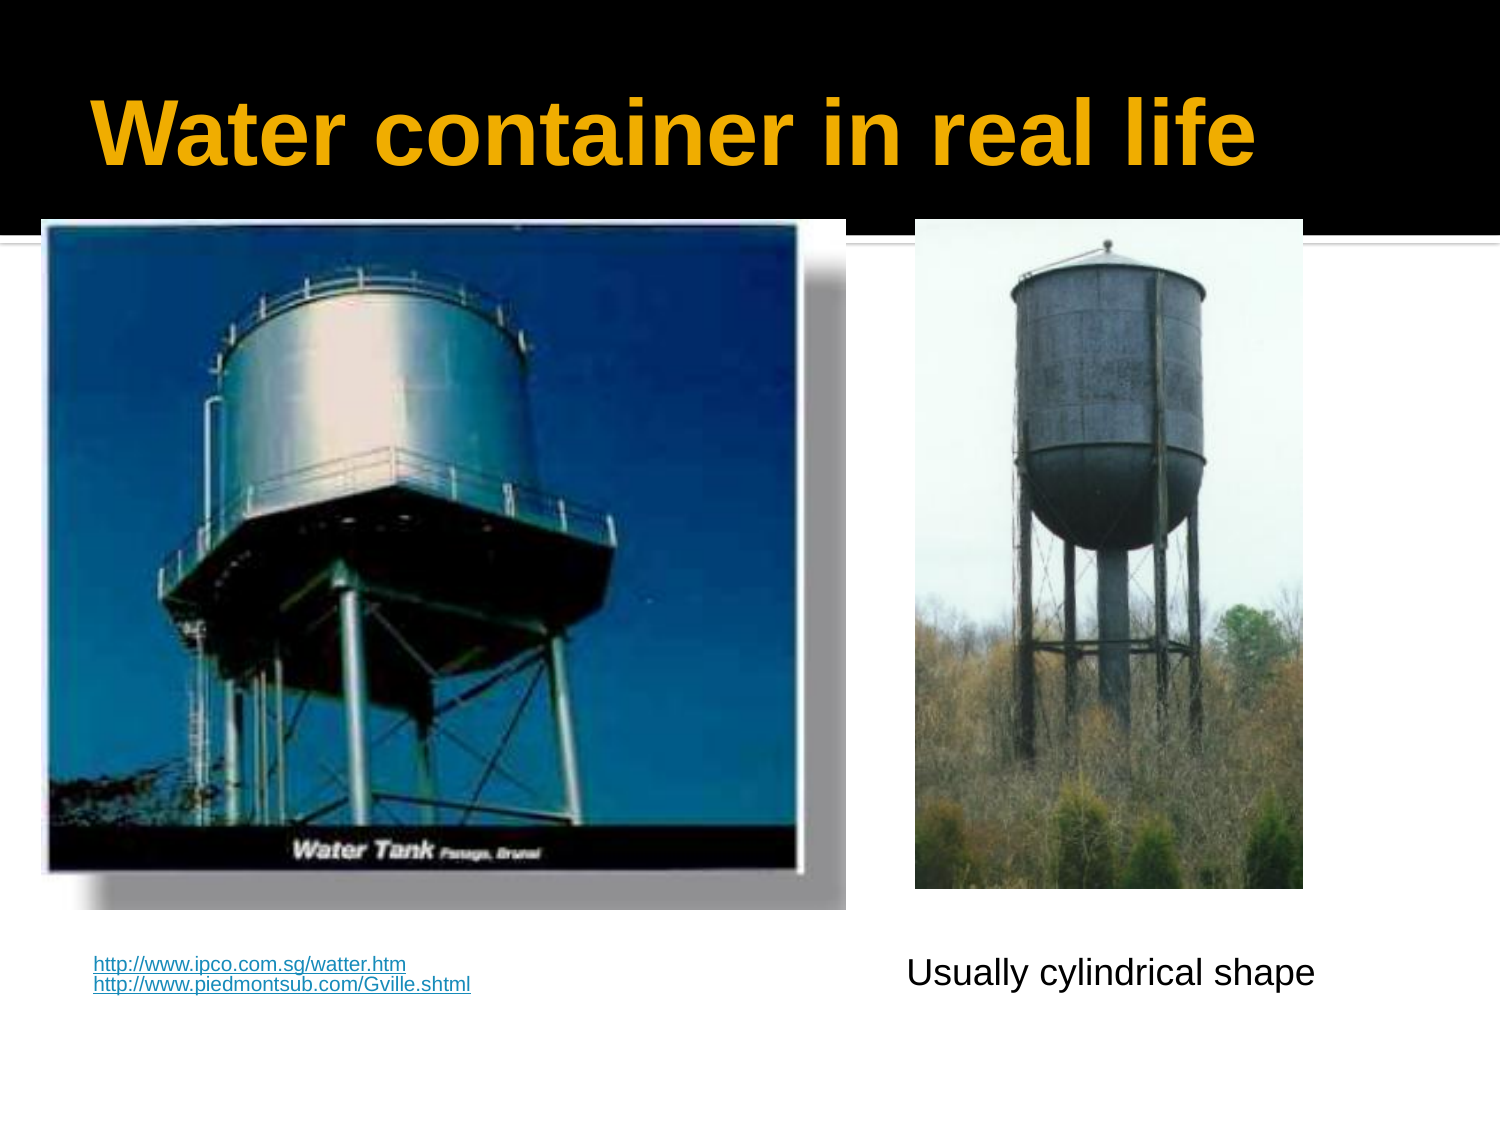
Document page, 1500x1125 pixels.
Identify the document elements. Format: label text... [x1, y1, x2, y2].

list http://www.ipco.com.sg/watter.htm http://www.piedmontsub.com/Gville.shtml [64, 940, 1425, 1005]
picture [915, 219, 1303, 890]
text_box [809, 928, 1424, 989]
picture [41, 219, 846, 910]
title Water container in real life [75, 25, 1425, 231]
text_box Usually cylindrical shape [891, 940, 1353, 1001]
